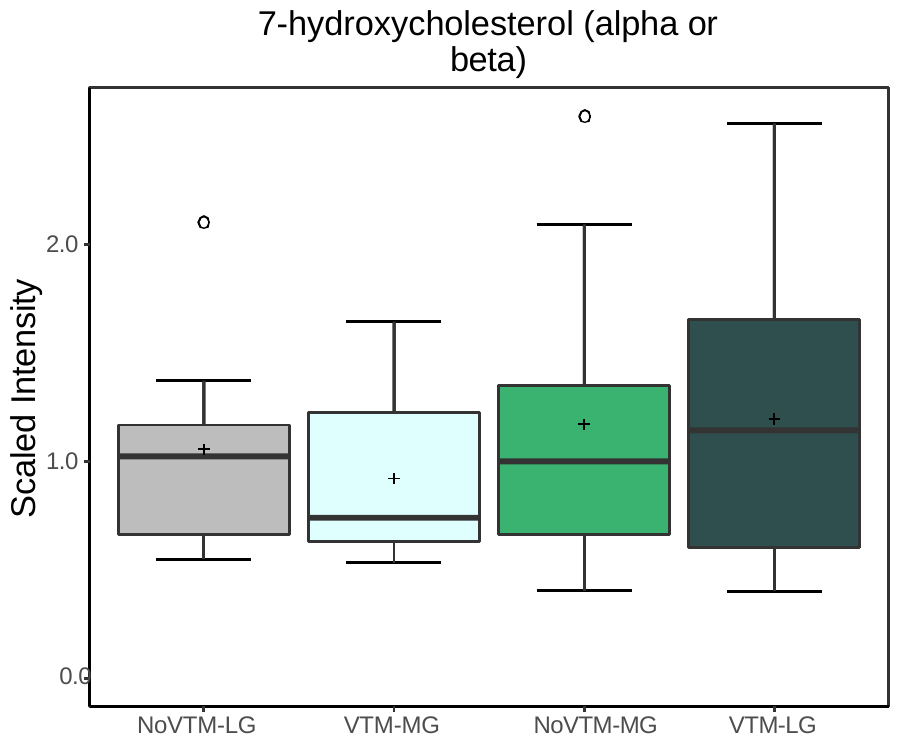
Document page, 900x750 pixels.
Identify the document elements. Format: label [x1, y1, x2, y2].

footer [57, 661, 95, 750]
title [130, 0, 770, 86]
text_box [1, 274, 82, 521]
slide_number [134, 713, 290, 750]
text_box [83, 86, 891, 738]
text_box [44, 226, 82, 258]
